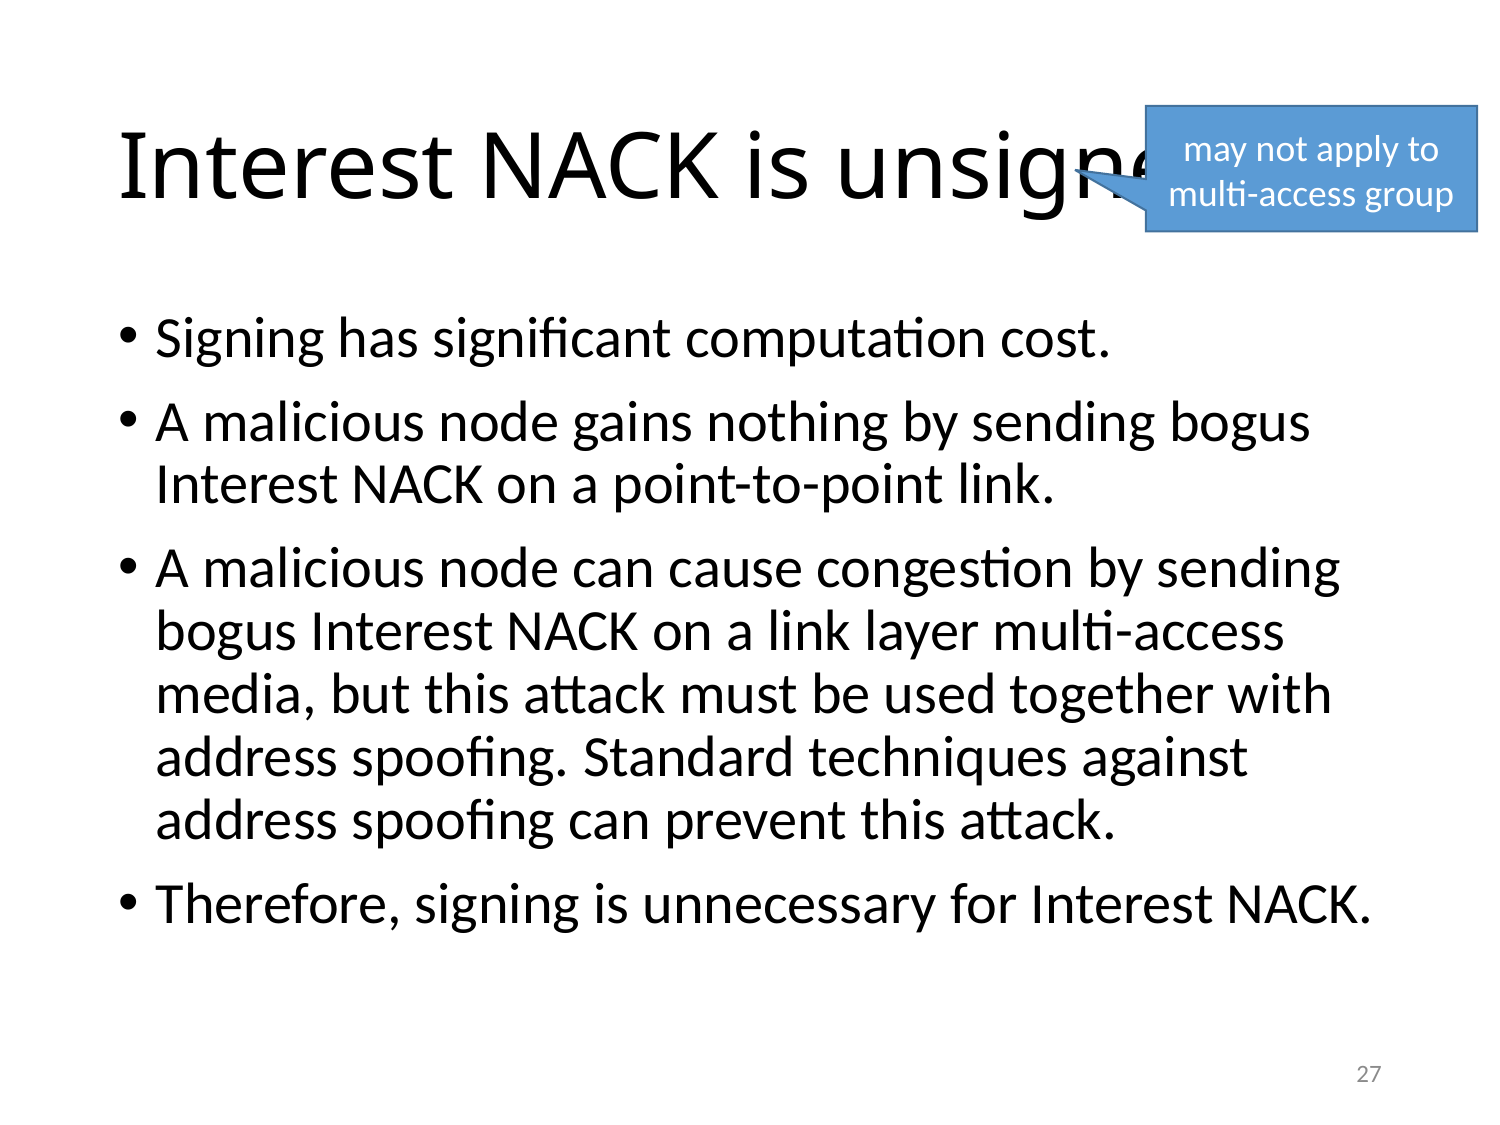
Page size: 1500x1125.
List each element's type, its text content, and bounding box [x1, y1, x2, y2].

title Interest NACK is unsigned [103, 59, 1397, 278]
list Signing has significant computation cost. A malicious node gains nothing by sending bogus Interest NACK on a point-to-point link. A malicious node can cause congestion by sending bogus Interest NACK on a link layer multi-access media, but this attack must be used together with address spoofing. Standard techniques against address spoofing can prevent this attack. Therefore, signing is unnecessary for Interest NACK. [103, 299, 1397, 1014]
slide_number 27 [1059, 1042, 1397, 1103]
text_box may not apply to multi-access group [1074, 104, 1479, 233]
